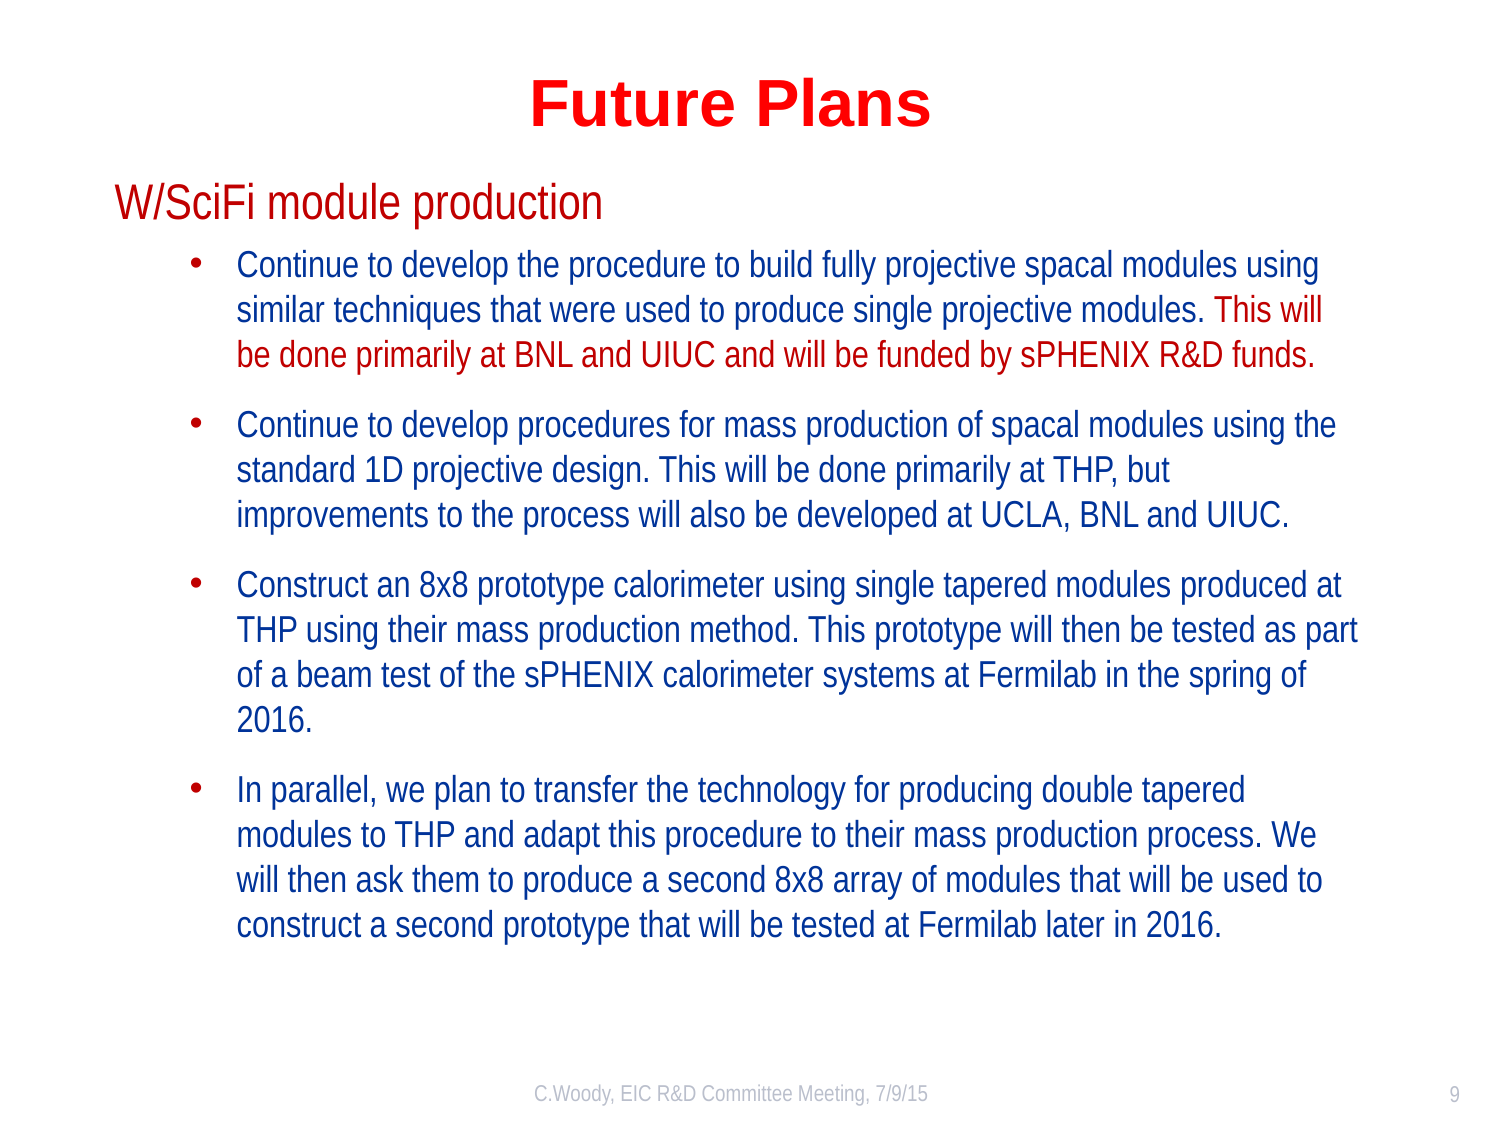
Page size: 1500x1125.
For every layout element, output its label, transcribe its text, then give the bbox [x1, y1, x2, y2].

text_box W/SciFi module production Continue to develop the procedure to build fully projective spacal modules using similar techniques that were used to produce single projective modules. This will be done primarily at BNL and UIUC and will be funded by sPHENIX R&D funds. Continue to develop procedures for mass production of spacal modules using the standard 1D projective design. This will be done primarily at THP, but improvements to the process will also be developed at UCLA, BNL and UIUC. Construct an 8x8 prototype calorimeter using single tapered modules produced at THP using their mass production method. This prototype will then be tested as part of a beam test of the sPHENIX calorimeter systems at Fermilab in the spring of 2016. In parallel, we plan to transfer the technology for producing double tapered modules to THP and adapt this procedure to their mass production process. We will then ask them to produce a second 8x8 array of modules that will be used to construct a second prototype that will be tested at Fermilab later in 2016. [99, 162, 1375, 953]
footer C.Woody, EIC R&D Committee Meeting, 7/9/15 [450, 1072, 1013, 1113]
text_box Future Plans [250, 59, 1213, 141]
slide_number 9 [1125, 1074, 1475, 1113]
